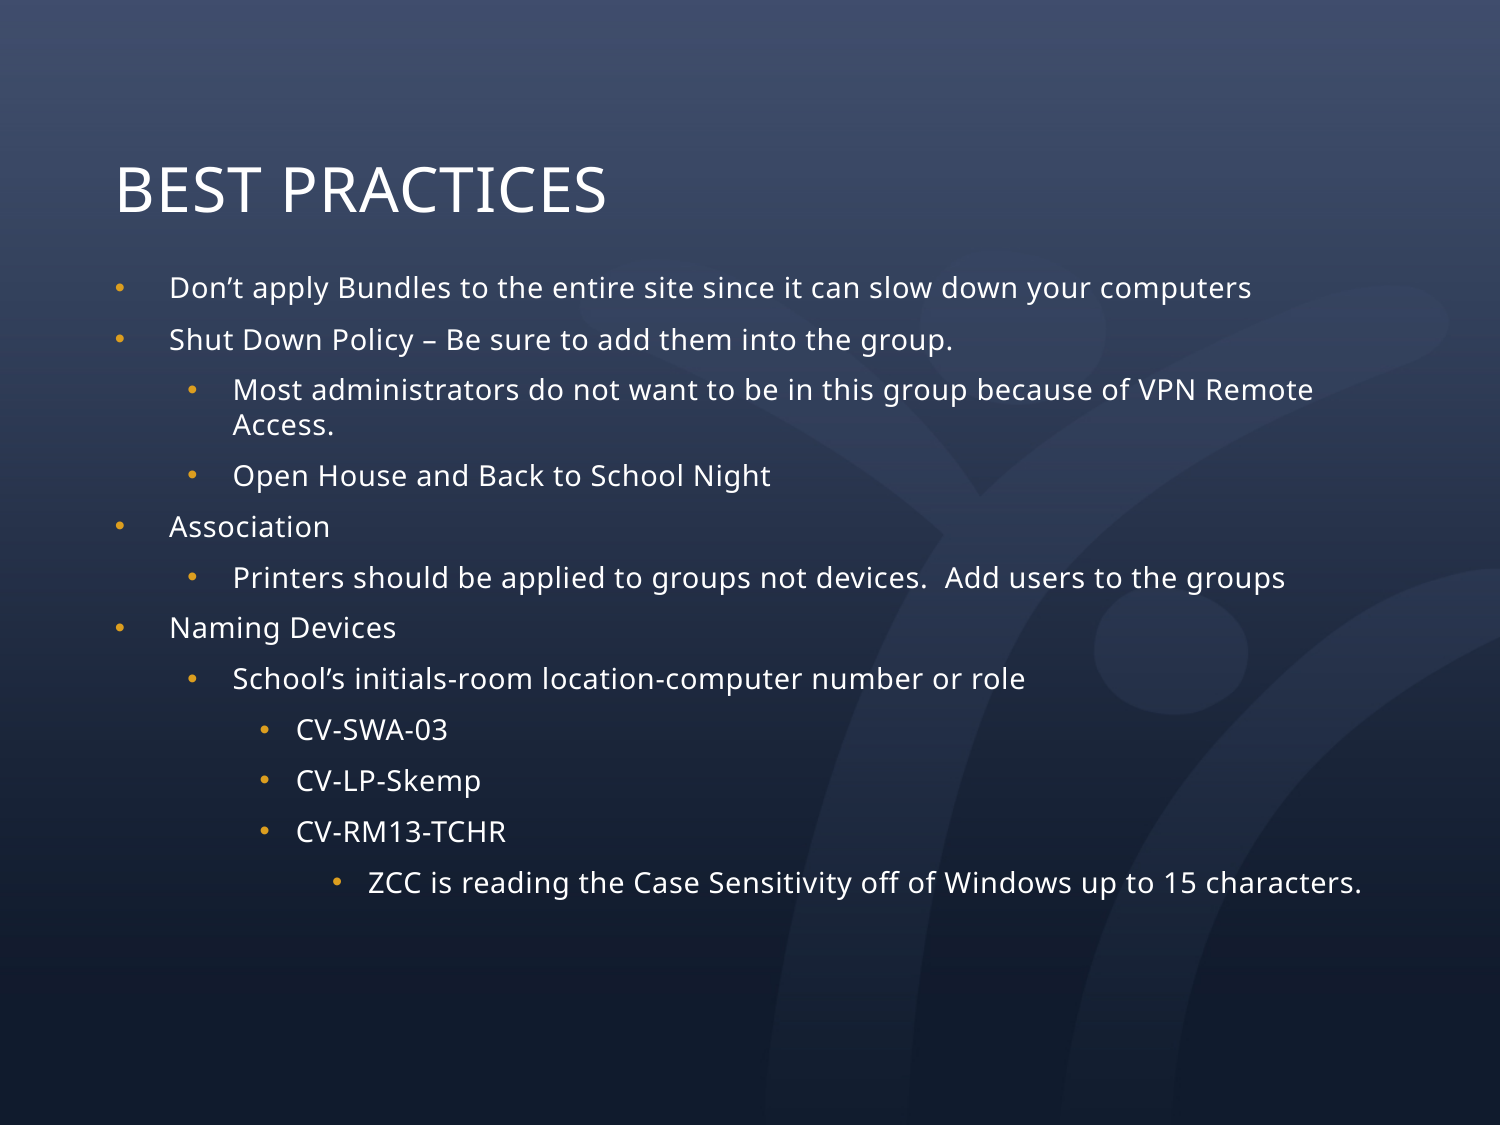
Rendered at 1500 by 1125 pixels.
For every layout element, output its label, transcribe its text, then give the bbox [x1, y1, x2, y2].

list Don’t apply Bundles to the entire site since it can slow down your computers Shut Down Policy – Be sure to add them into the group. Most administrators do not want to be in this group because of VPN Remote Access. Open House and Back to School Night Association Printers should be applied to groups not devices. Add users to the groups Naming Devices School’s initials-room location-computer number or role CV-SWA-03 CV-LP-Skemp CV-RM13-TCHR ZCC is reading the Case Sensitivity off of Windows up to 15 characters. [99, 262, 1400, 938]
picture [0, 0, 1500, 1125]
title Best Practices [99, 45, 1400, 233]
